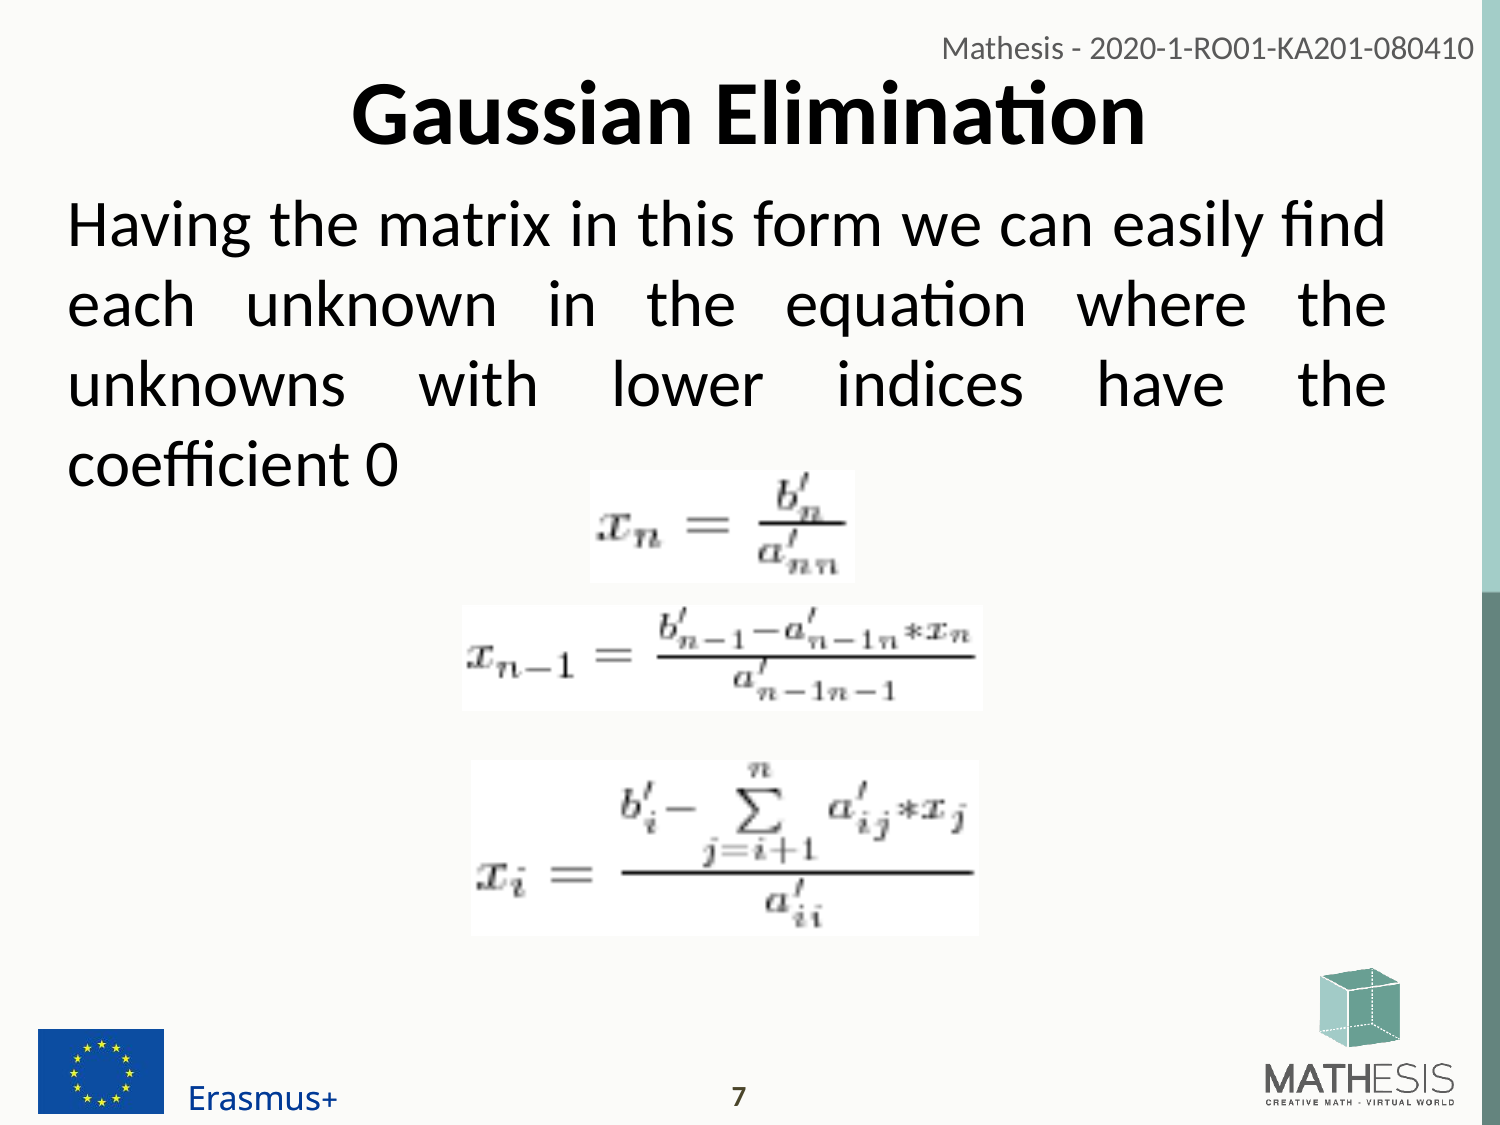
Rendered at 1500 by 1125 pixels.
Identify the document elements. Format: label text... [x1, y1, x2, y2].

picture [471, 760, 979, 936]
list Having the matrix in this form we can easily find each unknown in the equation where the unknowns with lower indices have the coefficient 0 [53, 172, 1404, 556]
picture [38, 1029, 164, 1114]
picture [590, 469, 855, 583]
title Gaussian Elimination [75, 45, 1425, 233]
picture [461, 605, 983, 711]
